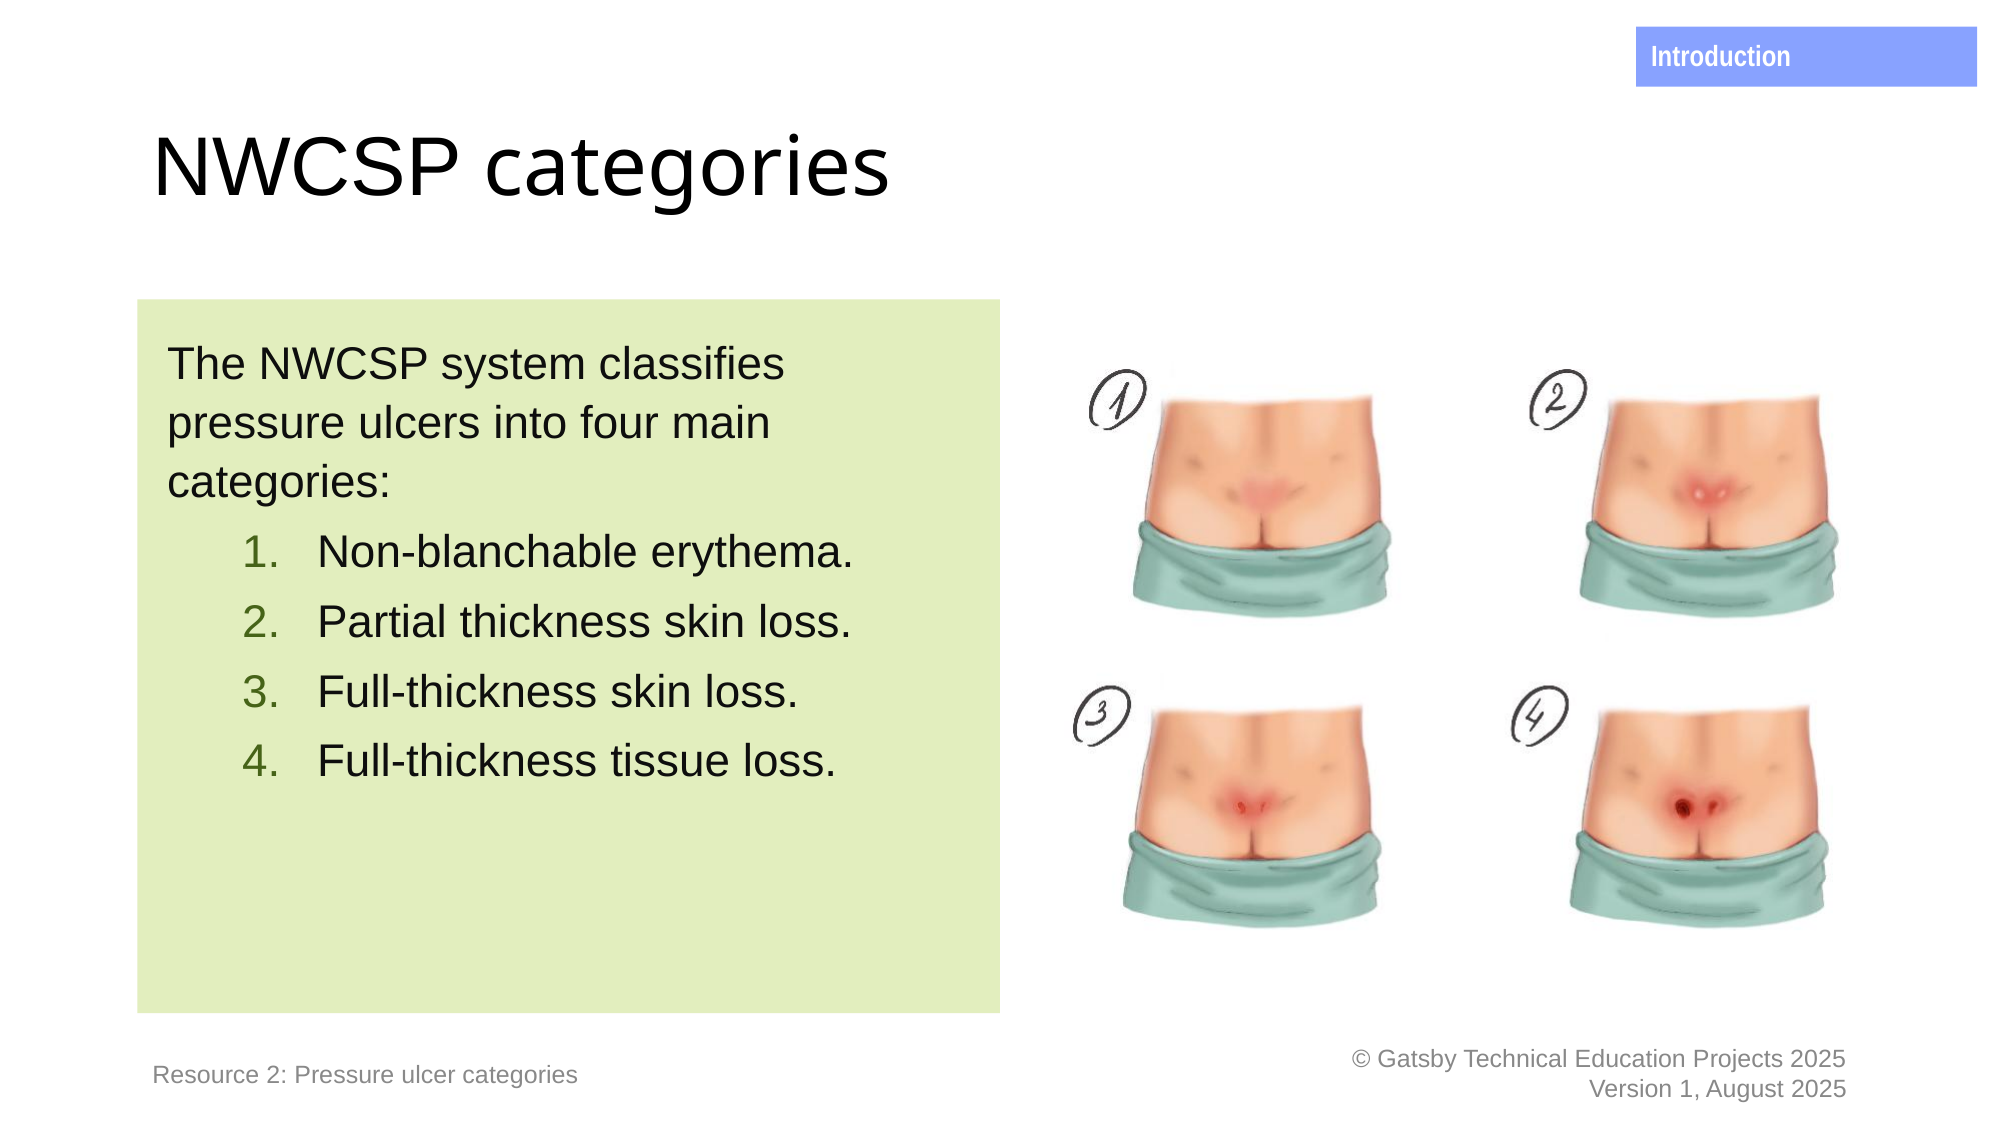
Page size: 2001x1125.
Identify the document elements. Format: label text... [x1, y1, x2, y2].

picture [1032, 337, 1888, 982]
title NWCSP categories [137, 59, 1863, 278]
list The NWCSP system classifies pressure ulcers into four main categories: Non-blanchable erythema. Partial thickness skin loss. Full-thickness skin loss. Full-thickness tissue loss. [137, 299, 1000, 1014]
list Introduction [1636, 26, 1978, 87]
list Resource 2: Pressure ulcer categories [137, 1042, 829, 1103]
